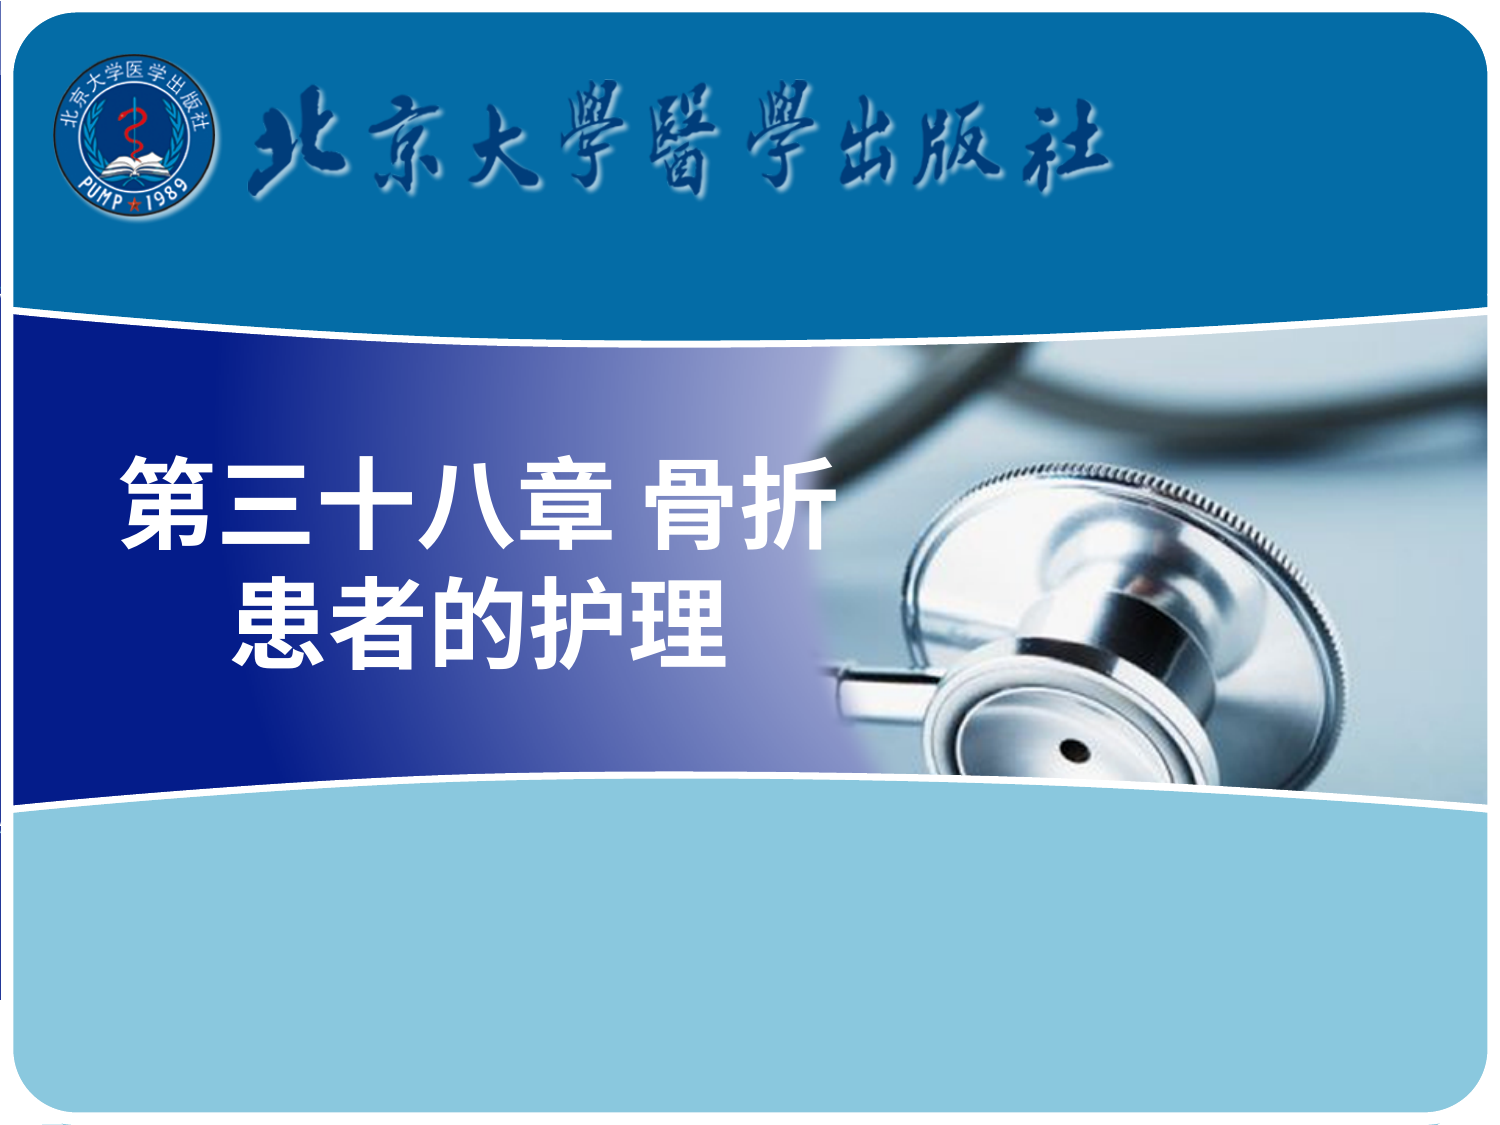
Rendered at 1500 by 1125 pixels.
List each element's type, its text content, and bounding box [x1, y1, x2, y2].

picture [53, 54, 1117, 225]
picture [14, 315, 1487, 805]
title 第三十八章 骨折患者的护理 [52, 373, 904, 749]
